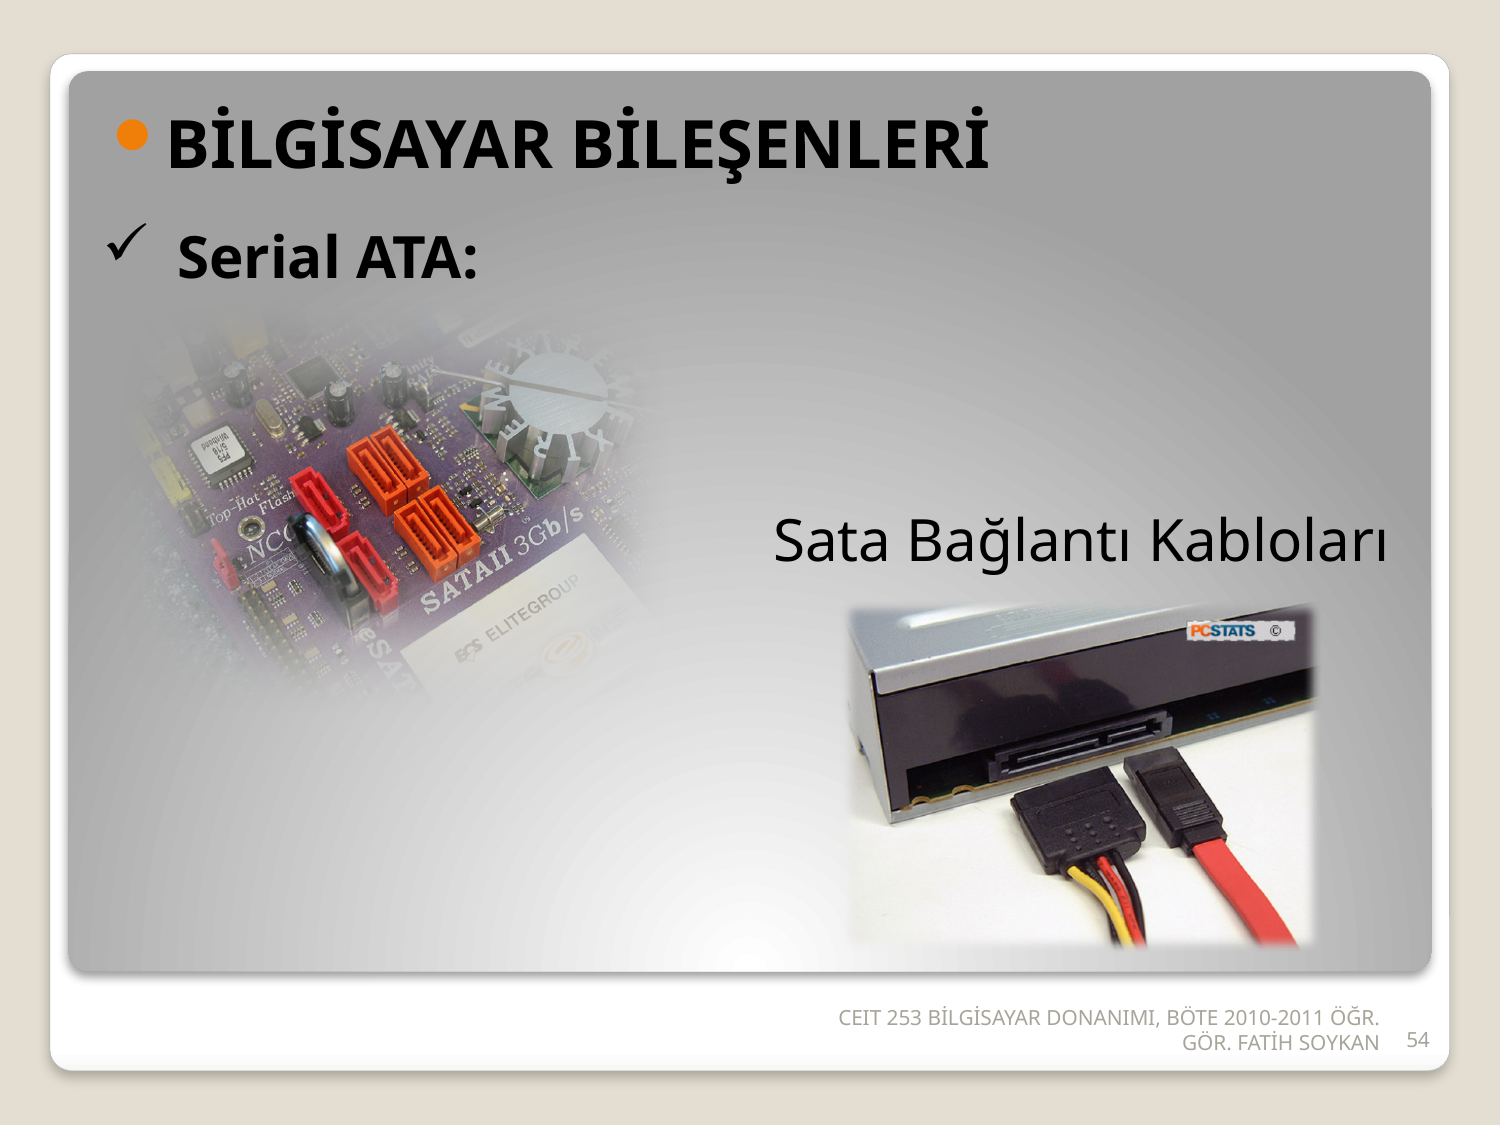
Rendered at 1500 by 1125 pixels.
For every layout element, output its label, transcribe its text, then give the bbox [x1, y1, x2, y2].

text_box Sata Bağlantı Kabloları [687, 495, 1475, 581]
footer CEIT 253 BİLGİSAYAR DONANIMI, BÖTE 2010-2011 ÖĞR. GÖR. FATİH SOYKAN [800, 1002, 1395, 1063]
slide_number 54 [1395, 1002, 1445, 1063]
picture [840, 599, 1323, 953]
list BİLGİSAYAR BİLEŞENLERİ [82, 86, 1425, 300]
picture [112, 295, 676, 718]
text_box Serial ATA: [87, 162, 1413, 298]
